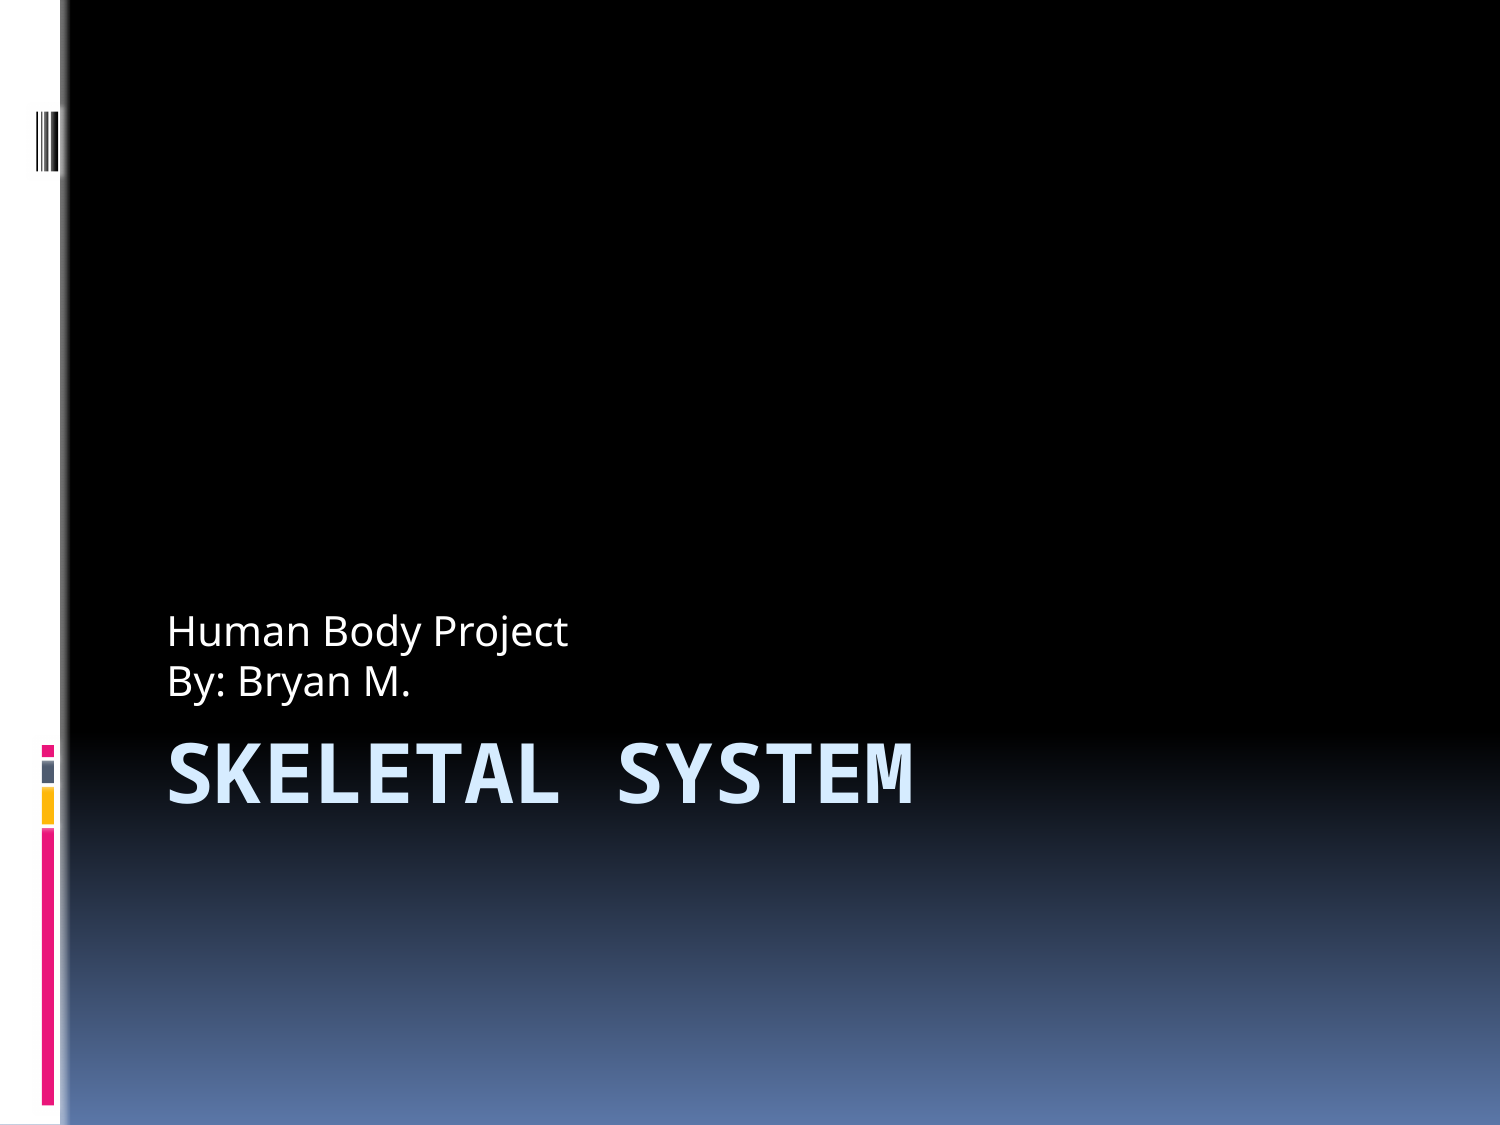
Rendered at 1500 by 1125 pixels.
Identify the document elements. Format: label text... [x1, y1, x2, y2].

subtitle Human Body Project By: Bryan M. [150, 464, 1425, 713]
title Skeletal System [150, 713, 1425, 1037]
